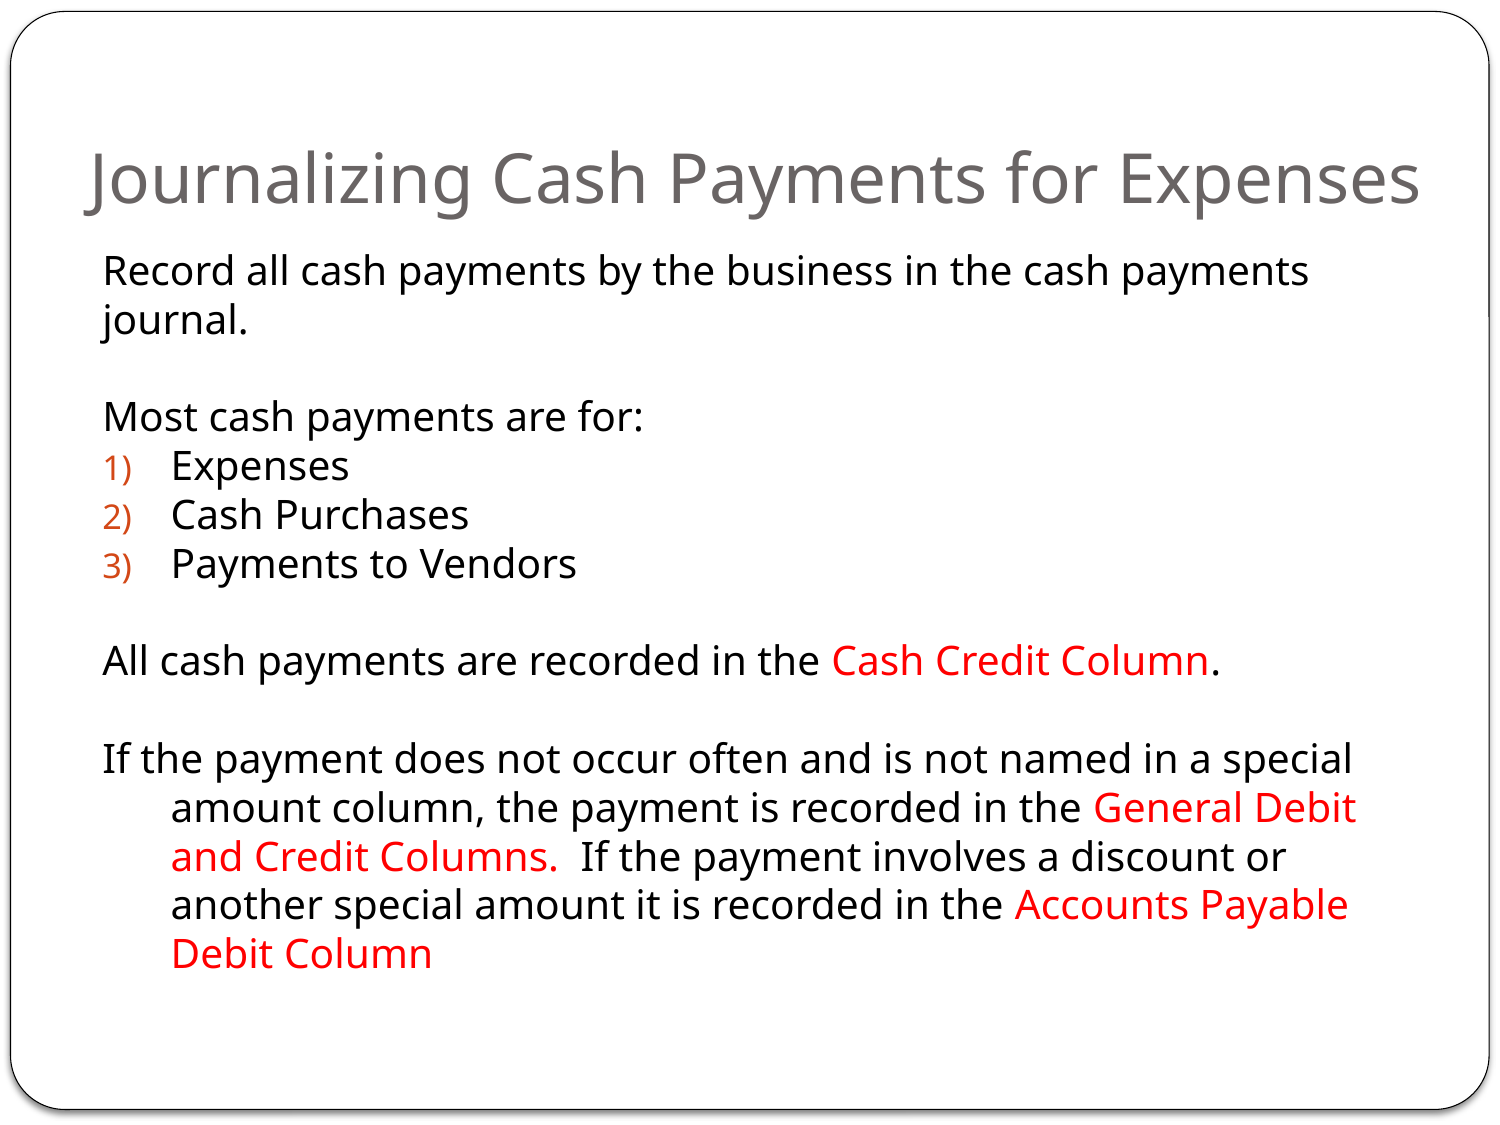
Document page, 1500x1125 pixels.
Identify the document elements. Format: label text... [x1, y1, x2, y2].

title Journalizing Cash Payments for Expenses [75, 45, 1438, 233]
list Record all cash payments by the business in the cash payments journal. Most cash payments are for: Expenses Cash Purchases Payments to Vendors All cash payments are recorded in the Cash Credit Column. If the payment does not occur often and is not named in a special amount column, the payment is recorded in the General Debit and Credit Columns. If the payment involves a discount or another special amount it is recorded in the Accounts Payable Debit Column [87, 237, 1425, 988]
